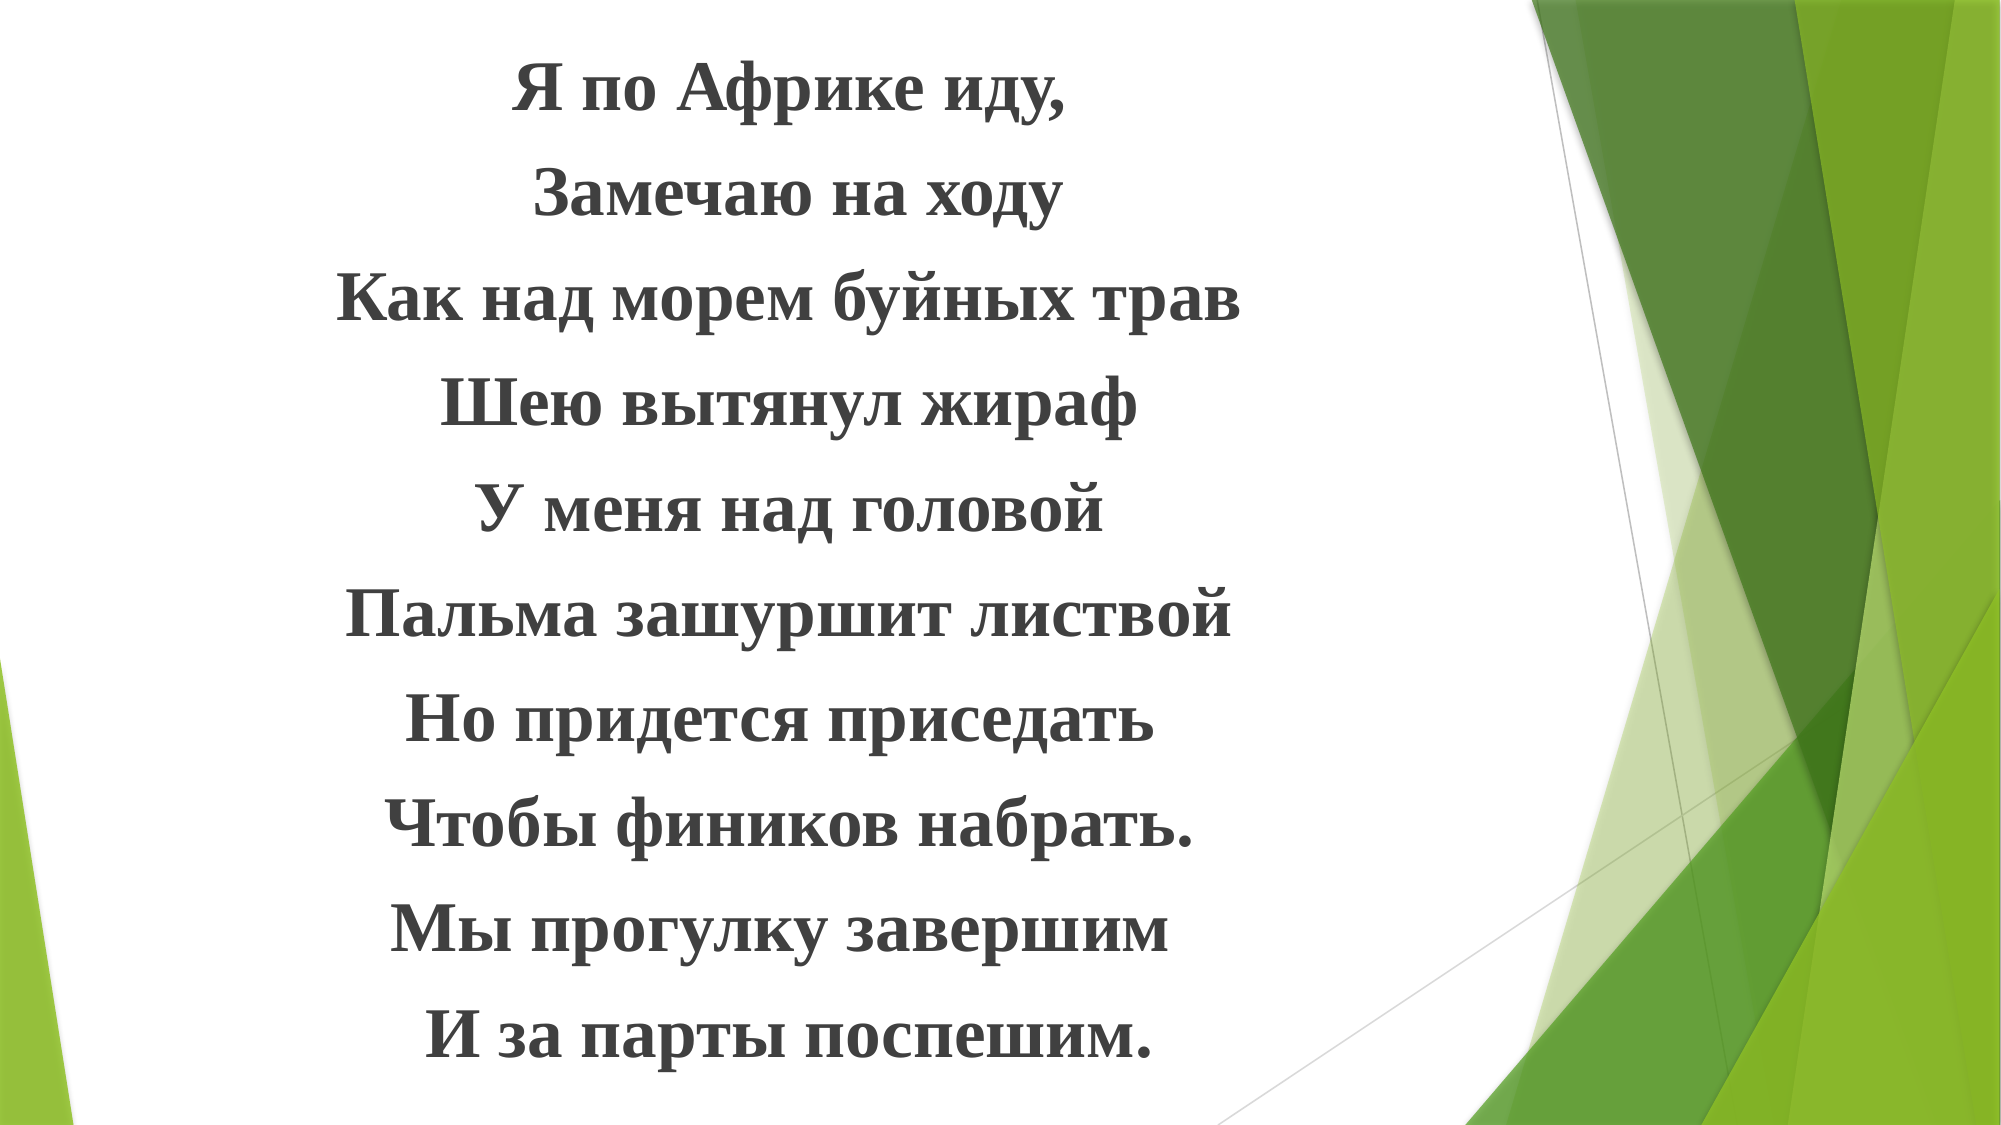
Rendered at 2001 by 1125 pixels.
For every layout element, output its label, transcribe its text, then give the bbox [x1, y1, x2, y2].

list Я по Африке иду, Замечаю на ходу Как над морем буйных трав Шею вытянул жираф У меня над головой Пальма зашуршит листвой Но придется приседать Чтобы фиников набрать. Мы прогулку завершим И за парты поспешим. [84, 31, 1495, 1080]
